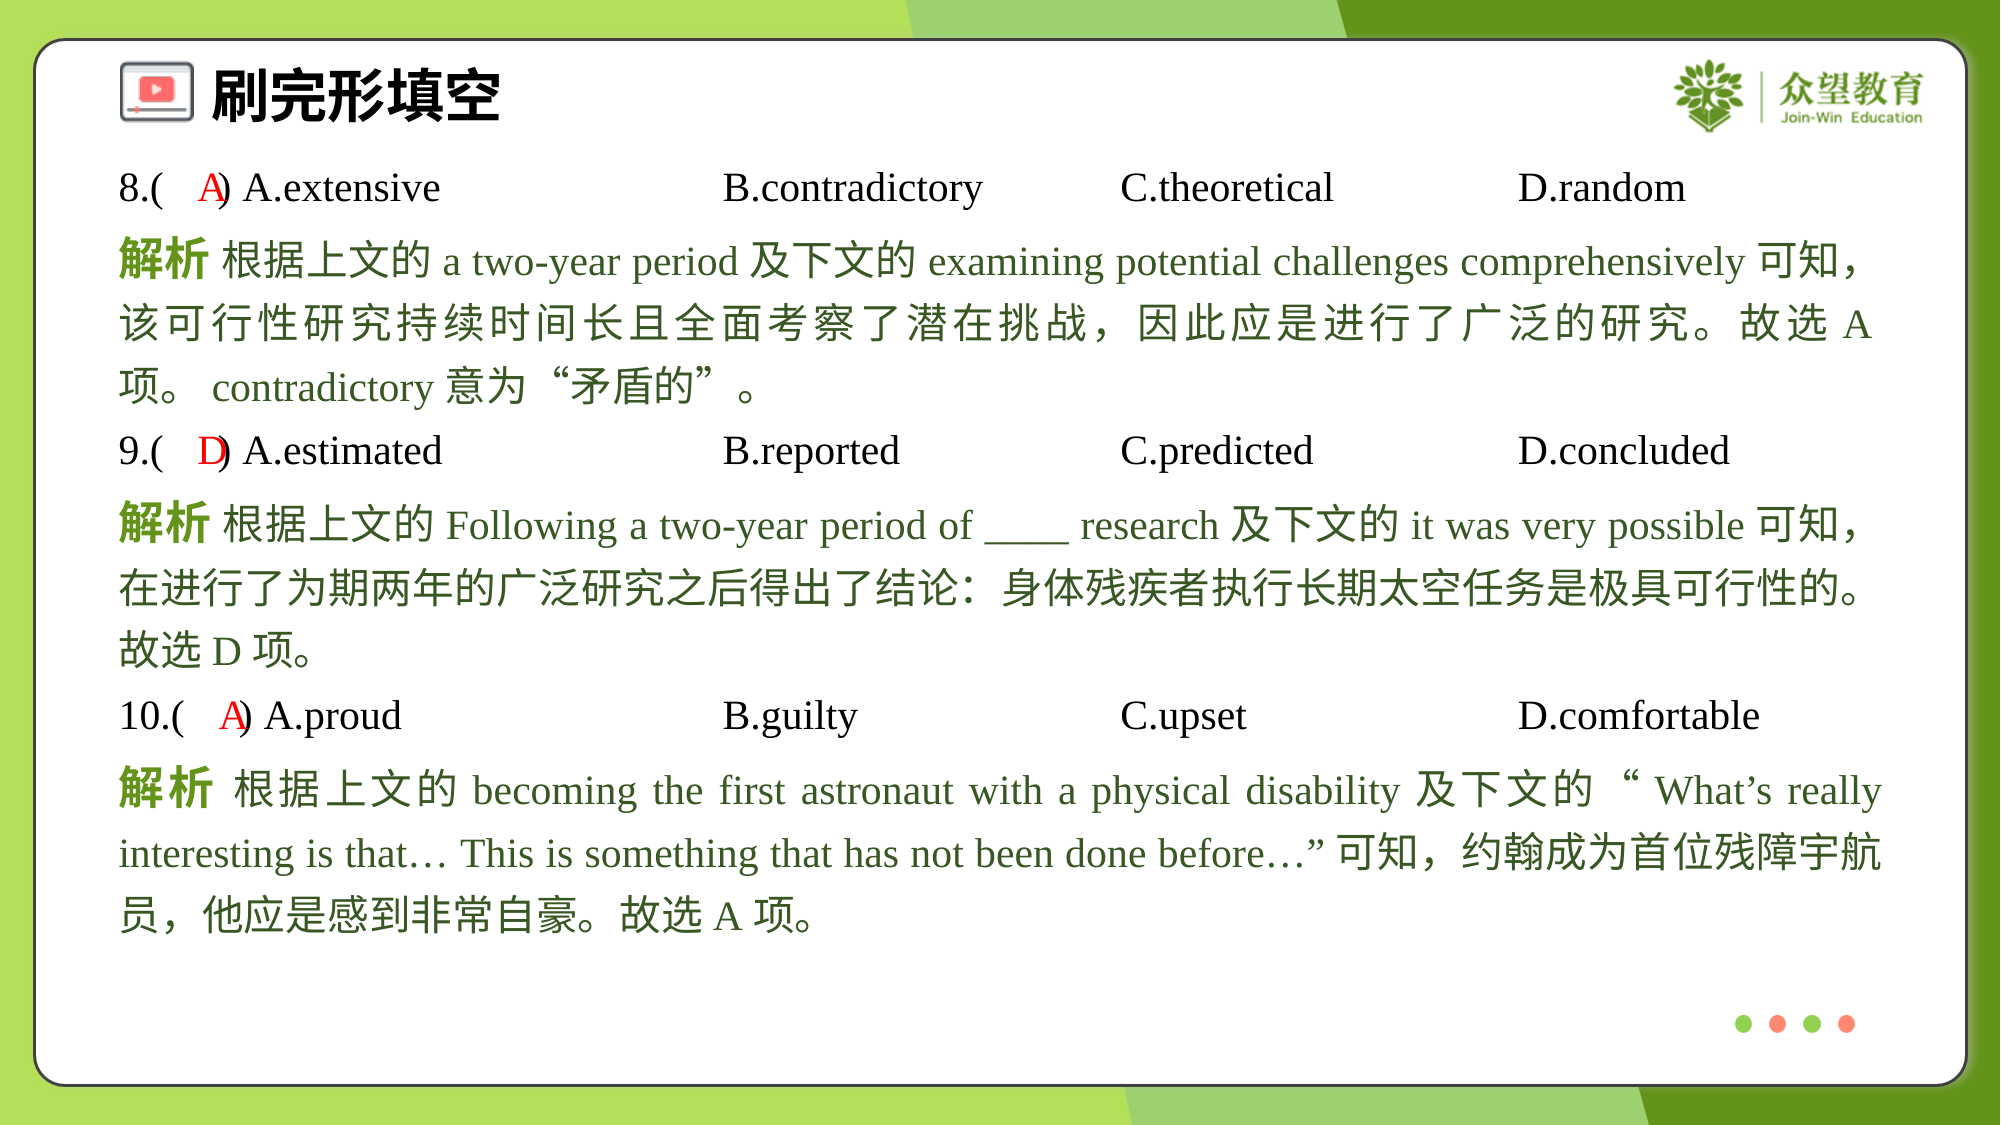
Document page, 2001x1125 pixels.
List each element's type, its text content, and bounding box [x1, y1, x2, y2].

text_box 9.( ) A.estimated B.reported C.predicted D.concluded [118, 410, 192, 468]
text_box D [192, 410, 233, 469]
text_box 解析 根据上文的Following a two-year period of ____ research及下文的it was very possible可知，在进行了为期两年的广泛研究之后得出了结论：身体残疾者执行长期太空任务是极具可行性的。故选D项。 [118, 480, 1883, 670]
text_box A [192, 146, 233, 205]
text_box 10.( ) A.proud B.guilty C.upset D.comfortable [118, 675, 213, 733]
text_box A [213, 675, 254, 733]
text_box 解析 根据上文的a two-year period及下文的examining potential challenges comprehensively可知，该可行性研究持续时间长且全面考察了潜在挑战，因此应是进行了广泛的研究。故选A项。contradictory意为“矛盾的”。 [118, 215, 1883, 405]
text_box 解析 根据上文的becoming the first astronaut with a physical disability及下文的“What’s really interesting is that… This is something that has not been done before…”可知，约翰成为首位残障宇航员，他应是感到非常自豪。故选A项。 [118, 744, 1883, 934]
text_box 9.( ) A.estimated B.reported C.predicted D.concluded [233, 410, 1883, 468]
text_box 8.( ) A.extensive B.contradictory C.theoretical D.random [118, 146, 192, 204]
picture [0, 0, 2000, 1125]
text_box 8.( ) A.extensive B.contradictory C.theoretical D.random [233, 146, 1883, 204]
text_box 10.( ) A.proud B.guilty C.upset D.comfortable [254, 675, 1883, 733]
